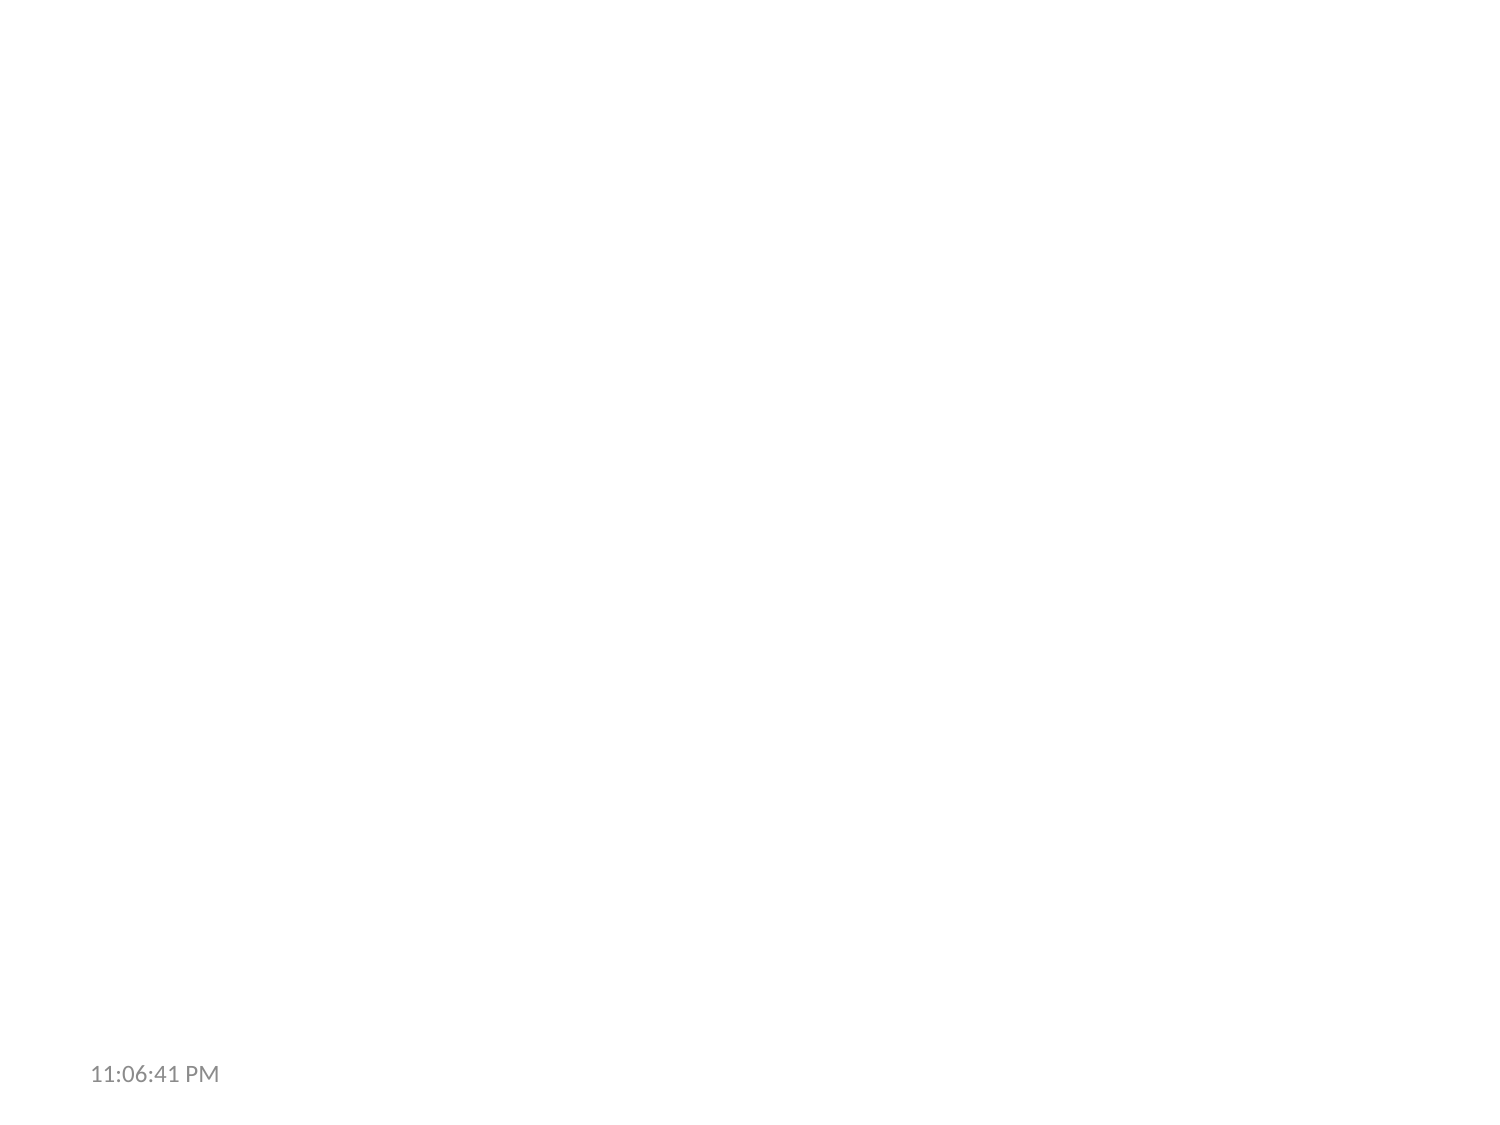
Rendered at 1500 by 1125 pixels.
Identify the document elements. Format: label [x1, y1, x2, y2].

slide_number [75, 1042, 425, 1103]
